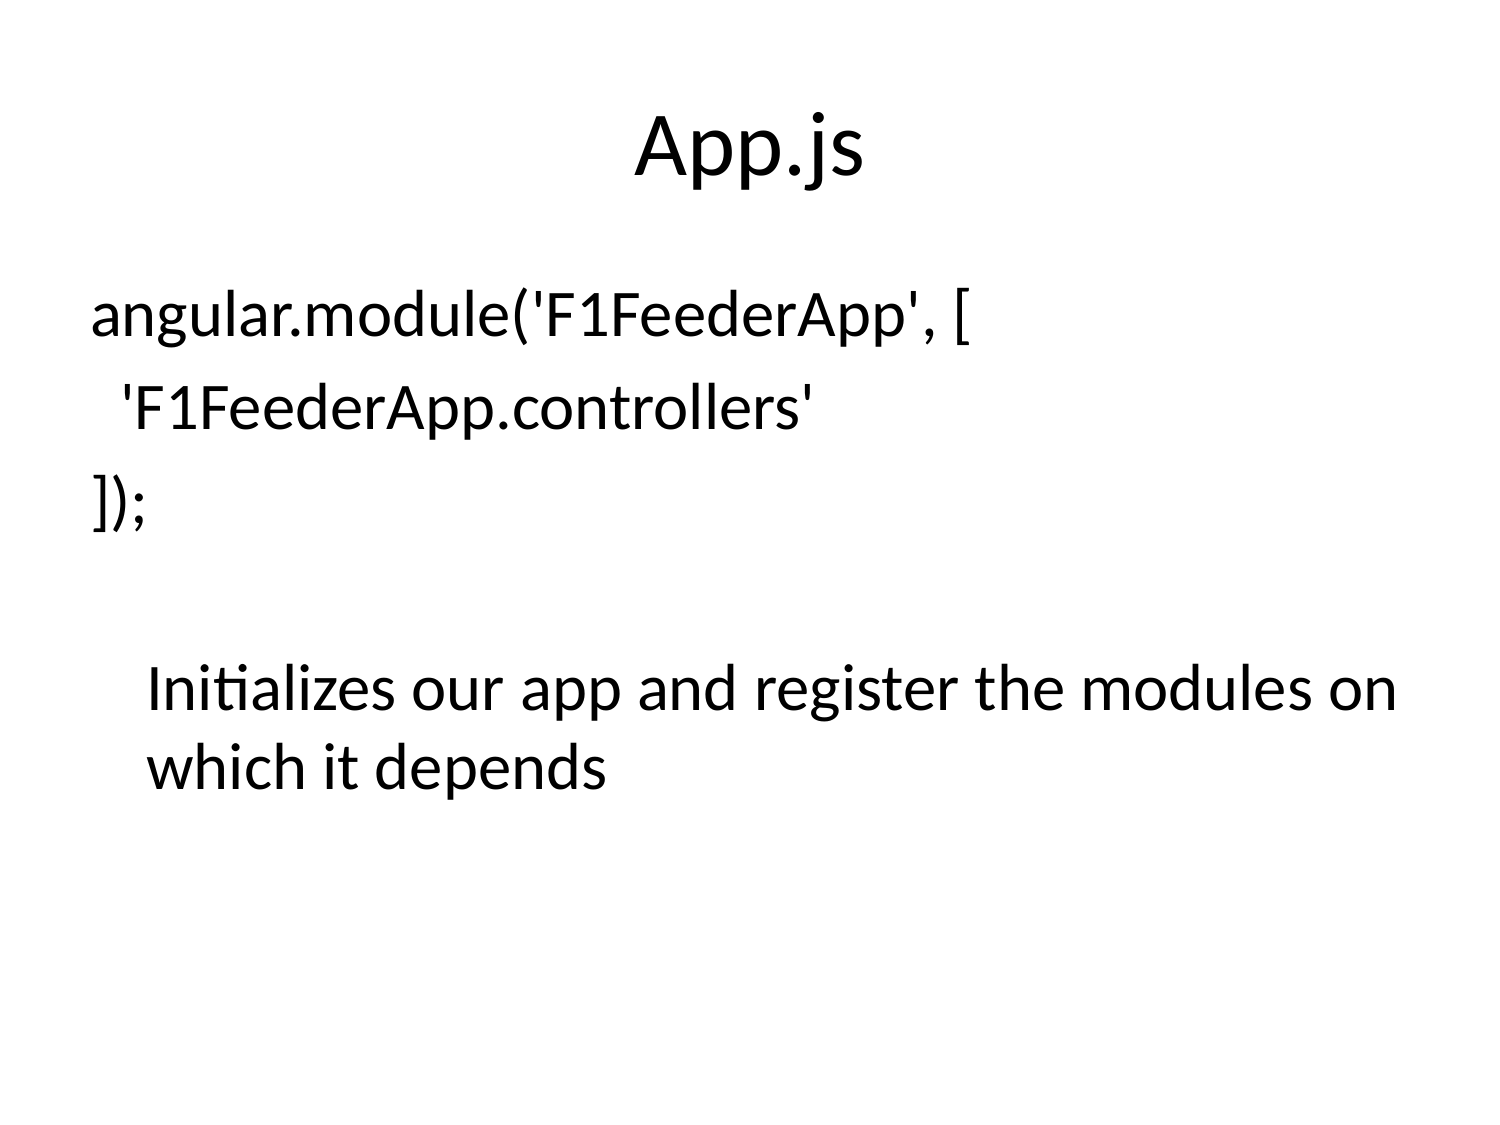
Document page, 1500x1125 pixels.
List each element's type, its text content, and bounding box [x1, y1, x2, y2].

title App.js [75, 45, 1425, 233]
list angular.module('F1FeederApp', [ 'F1FeederApp.controllers' ]); Initializes our app and register the modules on which it depends [75, 262, 1425, 1005]
